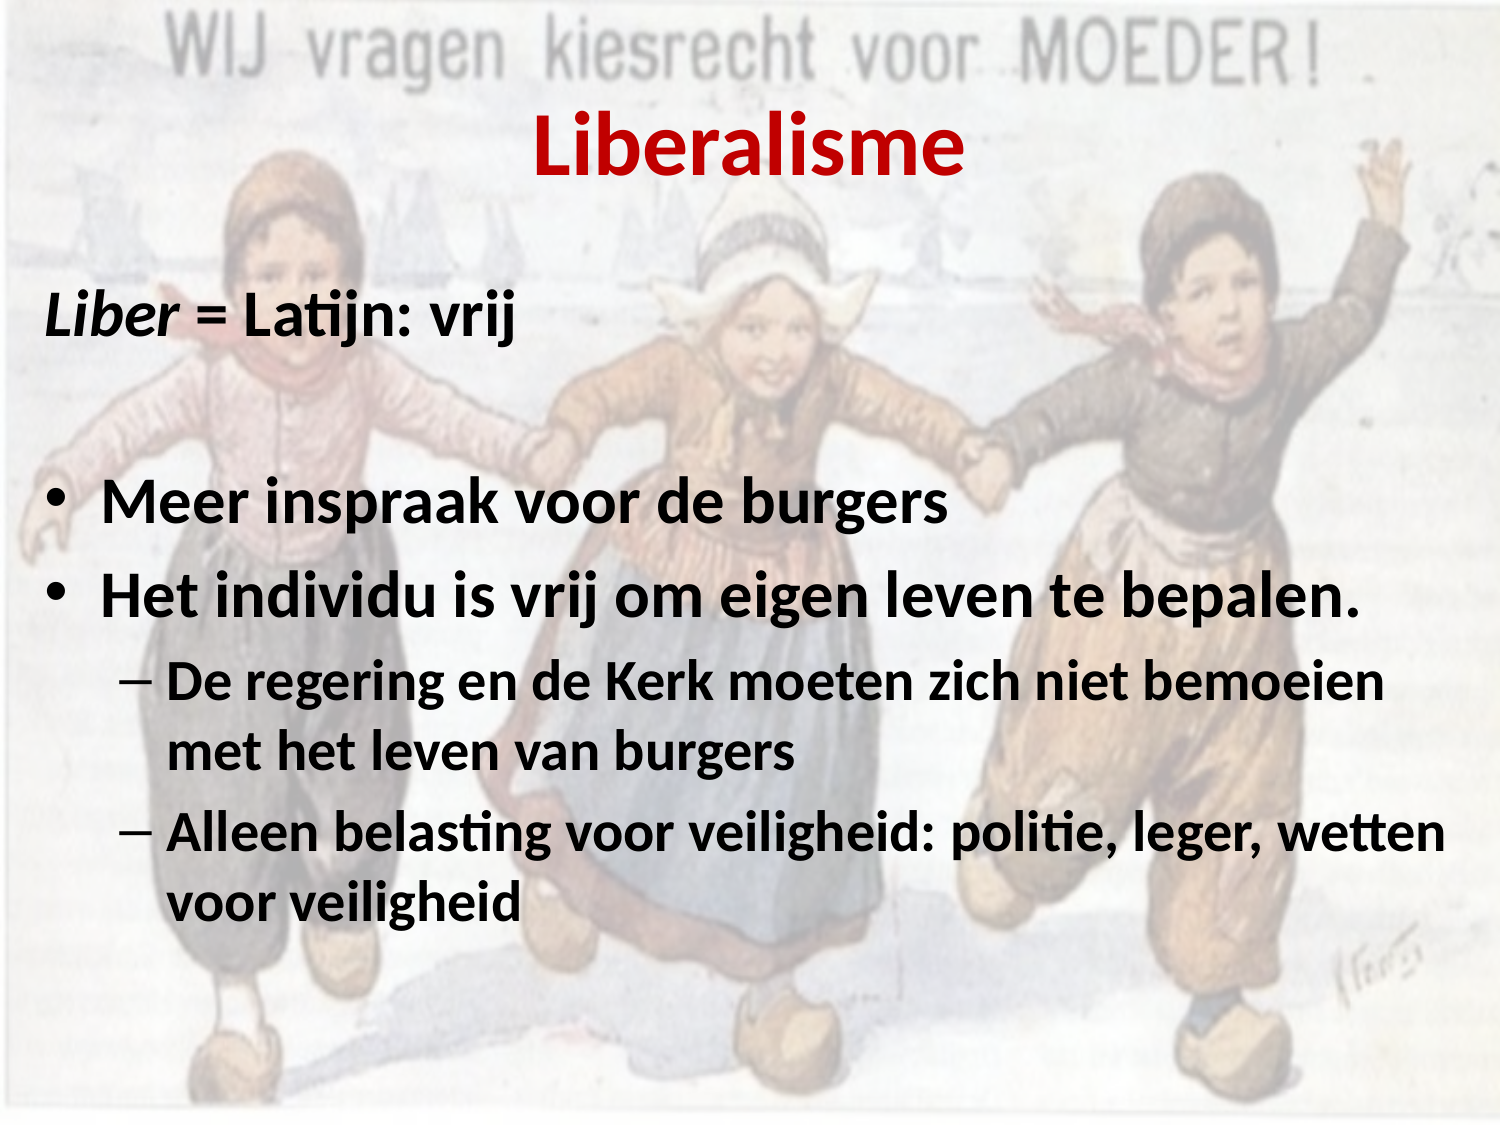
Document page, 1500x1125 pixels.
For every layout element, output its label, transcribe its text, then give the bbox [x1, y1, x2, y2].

list Liber = Latijn: vrij Meer inspraak voor de burgers Het individu is vrij om eigen leven te bepalen. De regering en de Kerk moeten zich niet bemoeien met het leven van burgers Alleen belasting voor veiligheid: politie, leger, wetten voor veiligheid [29, 262, 1500, 1047]
title Liberalisme [75, 45, 1425, 233]
